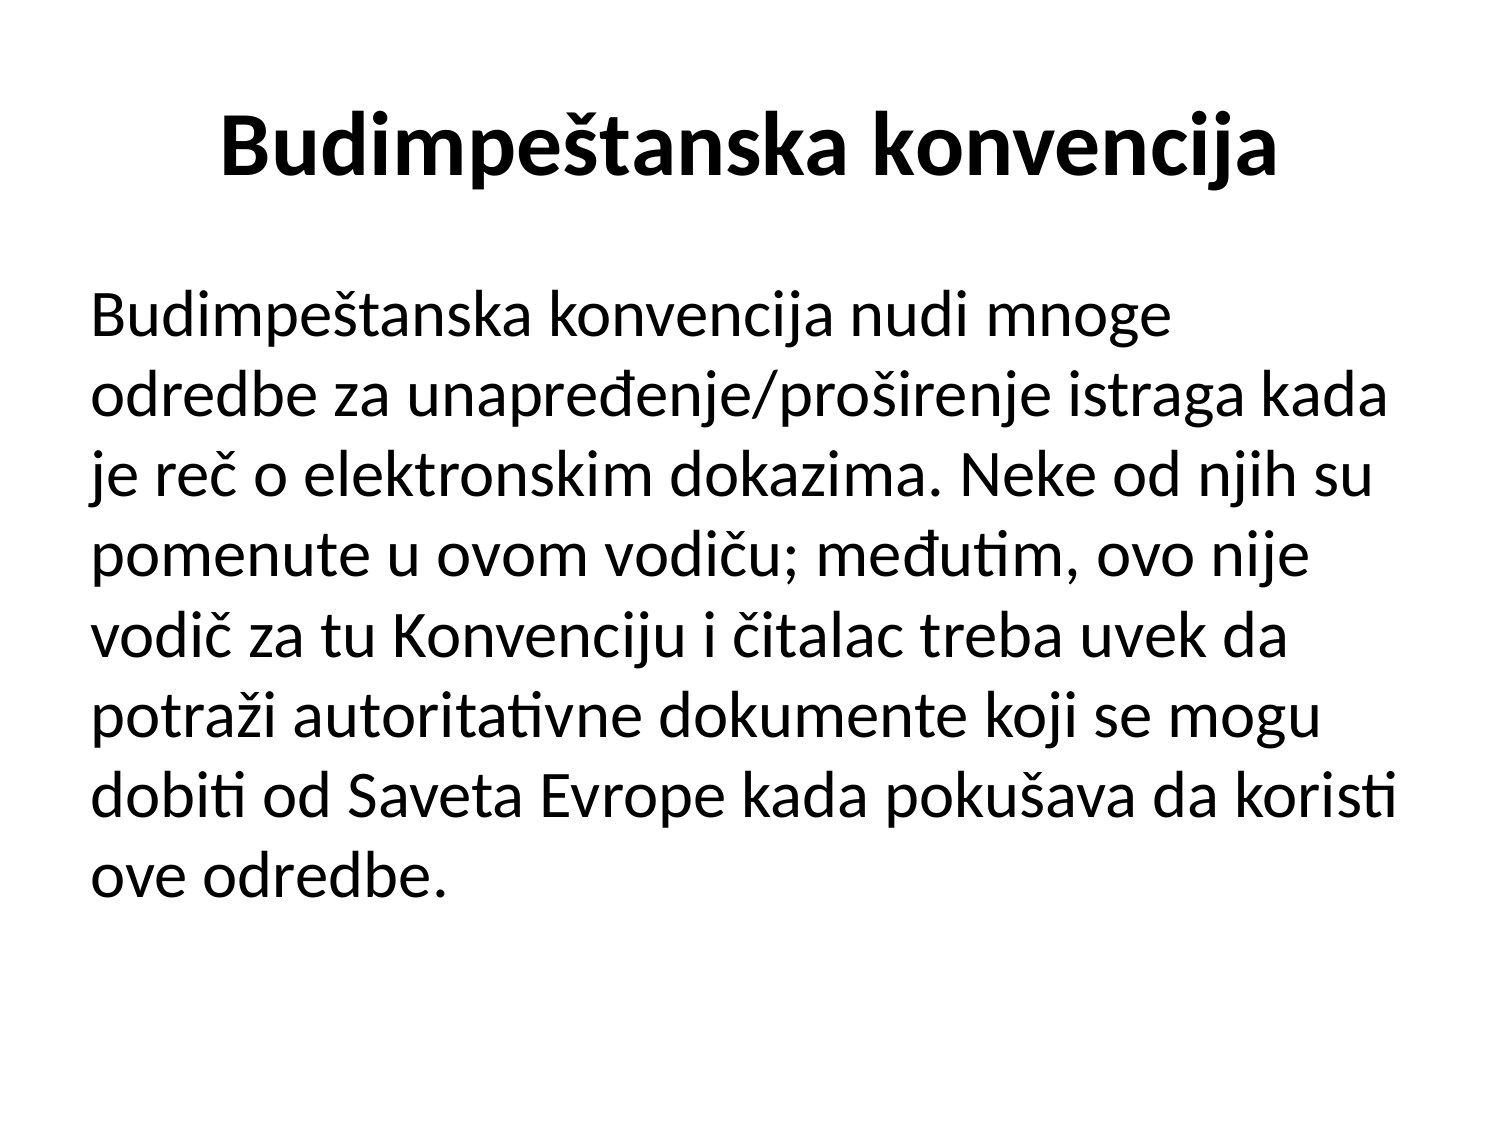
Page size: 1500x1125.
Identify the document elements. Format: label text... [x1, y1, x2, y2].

list Budimpeštanska konvencija nudi mnoge odredbe za unapređenje/proširenje istraga kada je reč o elektronskim dokazima. Neke od njih su pomenute u ovom vodiču; međutim, ovo nije vodič za tu Konvenciju i čitalac treba uvek da potraži autoritativne dokumente koji se mogu dobiti od Saveta Evrope kada pokušava da koristi ove odredbe. [75, 262, 1425, 1005]
title Budimpeštanska konvencija [75, 45, 1425, 233]
